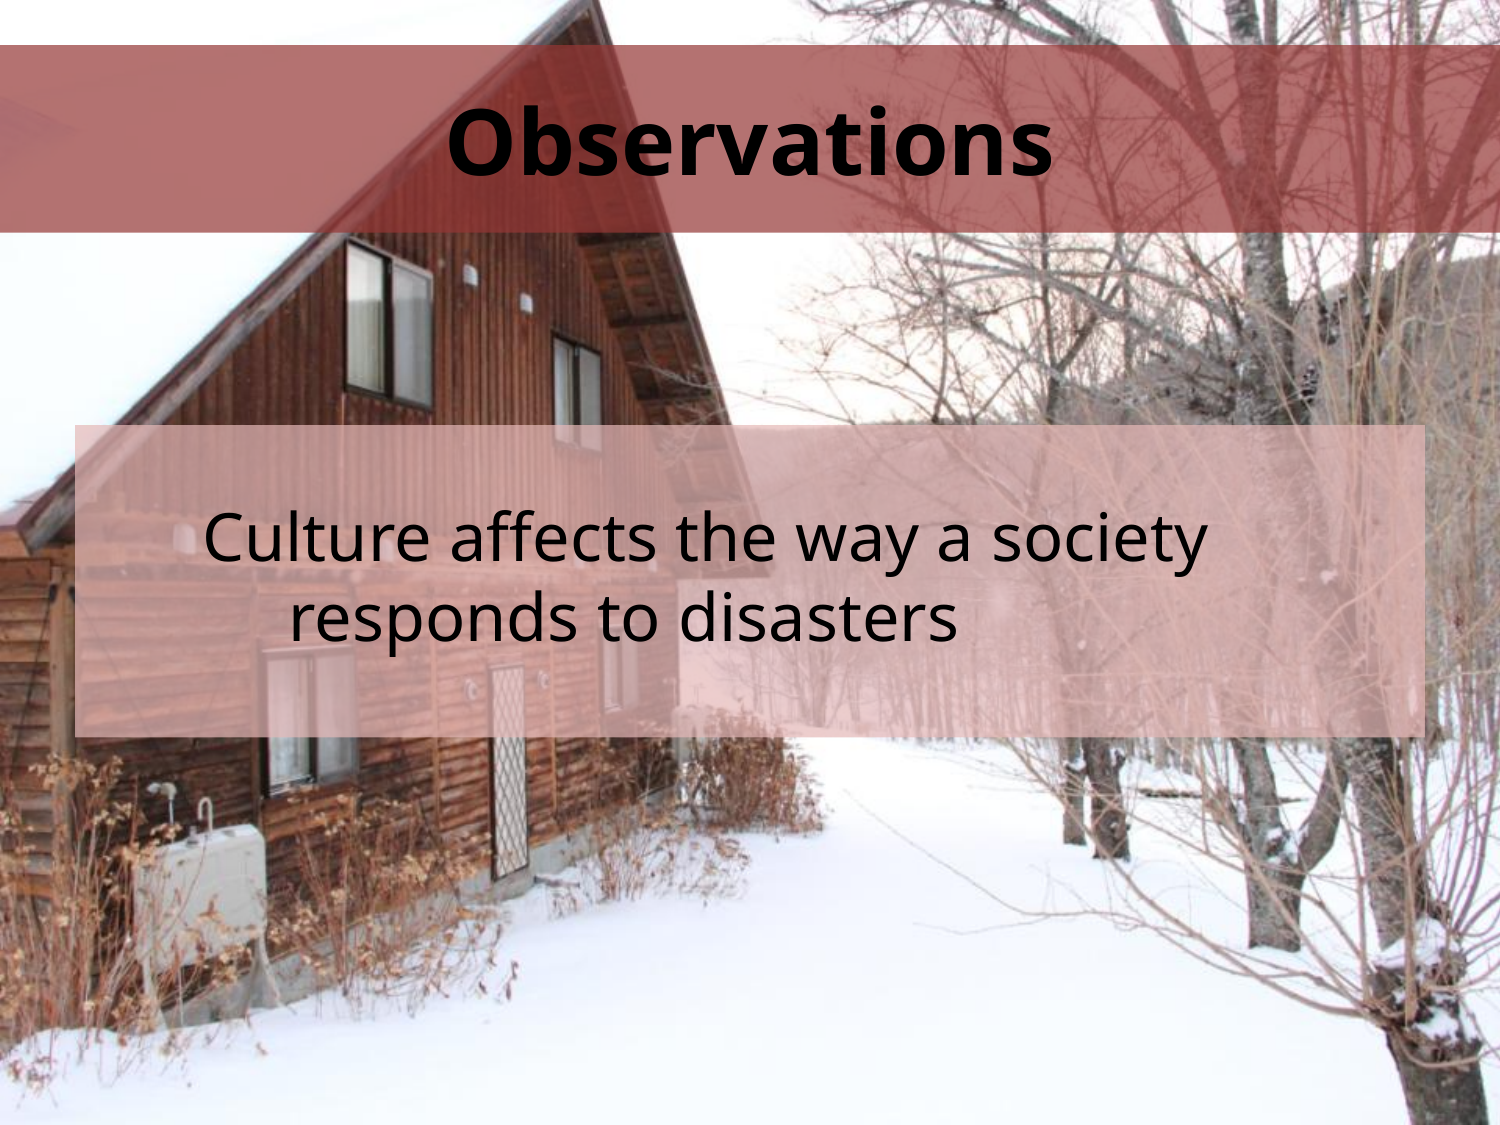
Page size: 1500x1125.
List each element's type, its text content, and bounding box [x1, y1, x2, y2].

title Observations [0, 44, 1500, 233]
list [74, 424, 1426, 738]
picture [0, 233, 1500, 1125]
picture [0, 0, 1500, 44]
text_box Culture affects the way a society responds to disasters [112, 487, 1400, 663]
